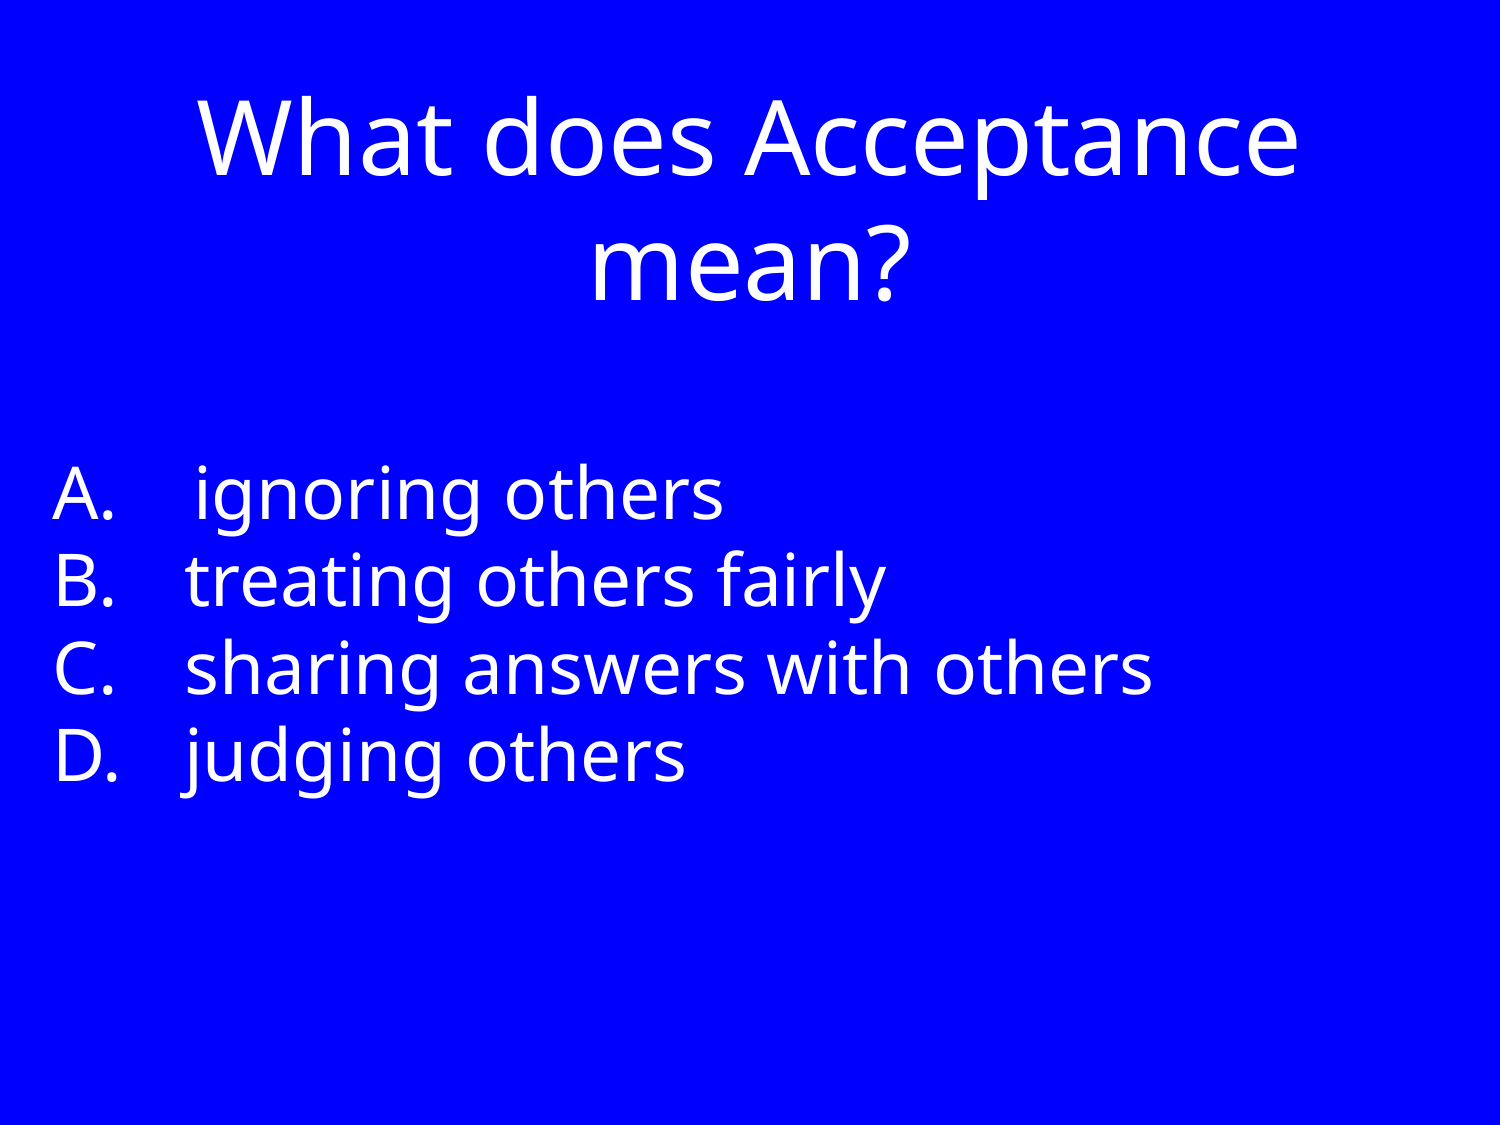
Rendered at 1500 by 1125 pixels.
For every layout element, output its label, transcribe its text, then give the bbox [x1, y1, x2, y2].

text_box What does Acceptance mean? ignoring others treating others fairly sharing answers with others judging others [37, 64, 1463, 929]
